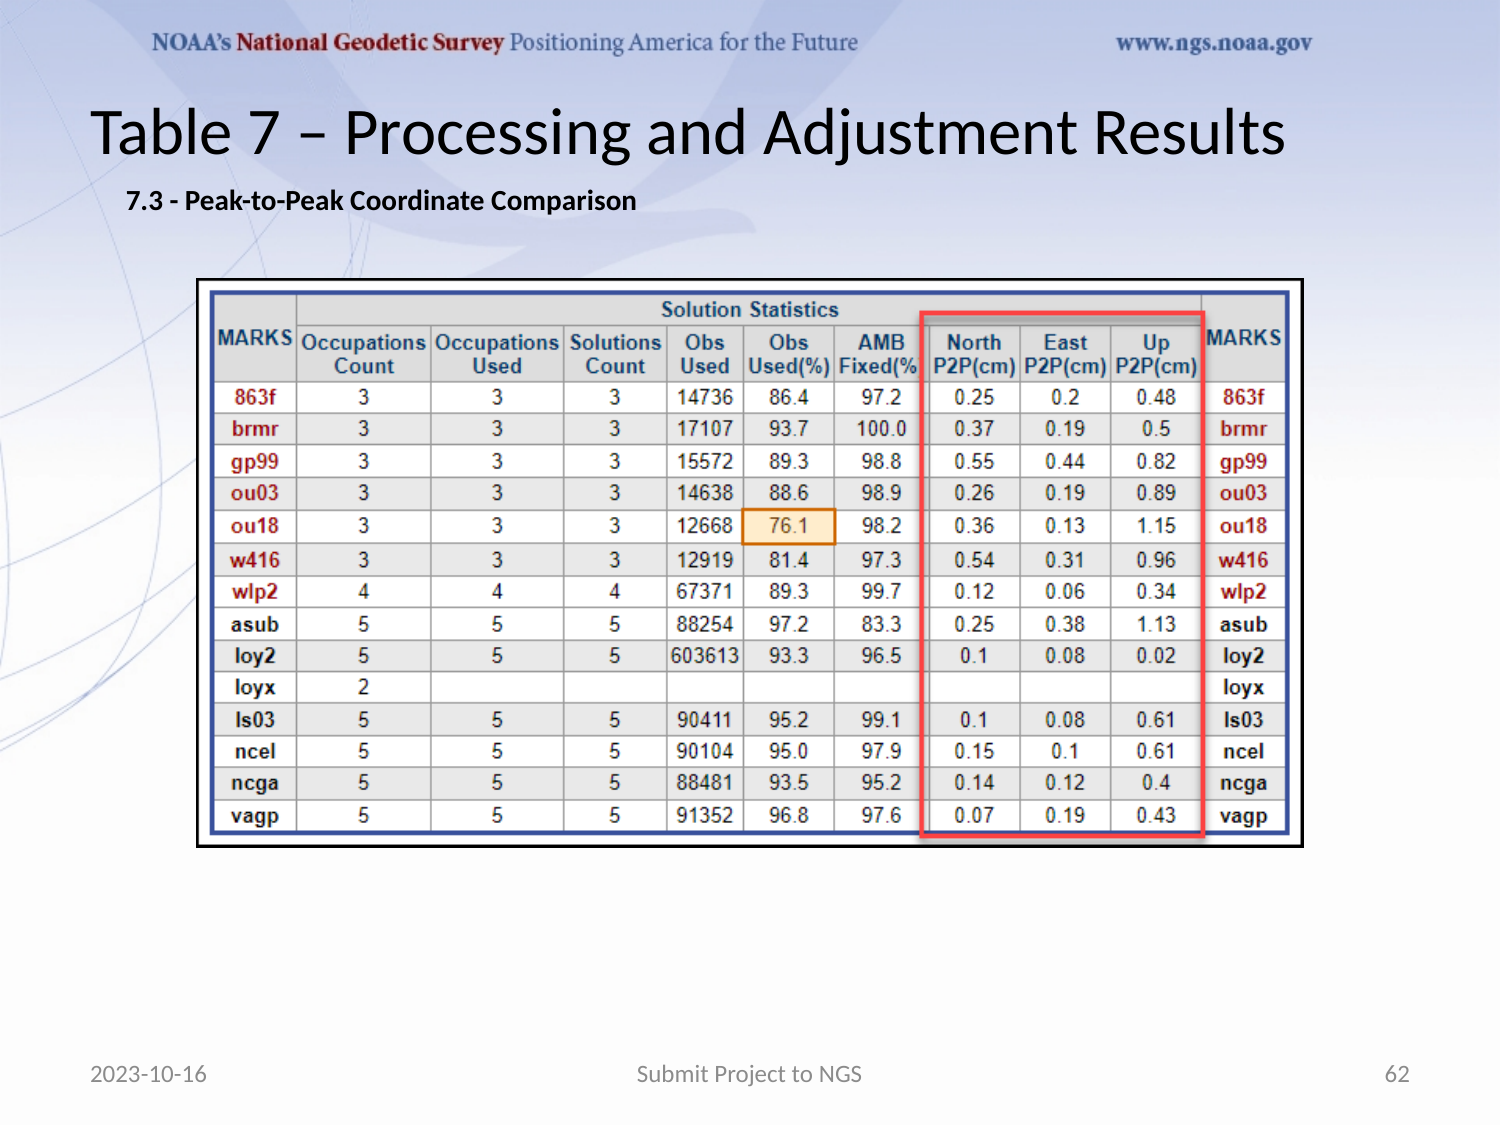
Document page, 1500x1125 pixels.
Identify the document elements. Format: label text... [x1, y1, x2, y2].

title Table 7 – Processing and Adjustment Results [74, 74, 1426, 181]
picture [0, 0, 1500, 1125]
text_box 7.3 - Peak-to-Peak Coordinate Comparison [111, 173, 1389, 224]
slide_number 62 [1074, 1042, 1425, 1103]
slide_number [75, 1042, 425, 1103]
footer Submit Project to NGS [512, 1042, 988, 1103]
